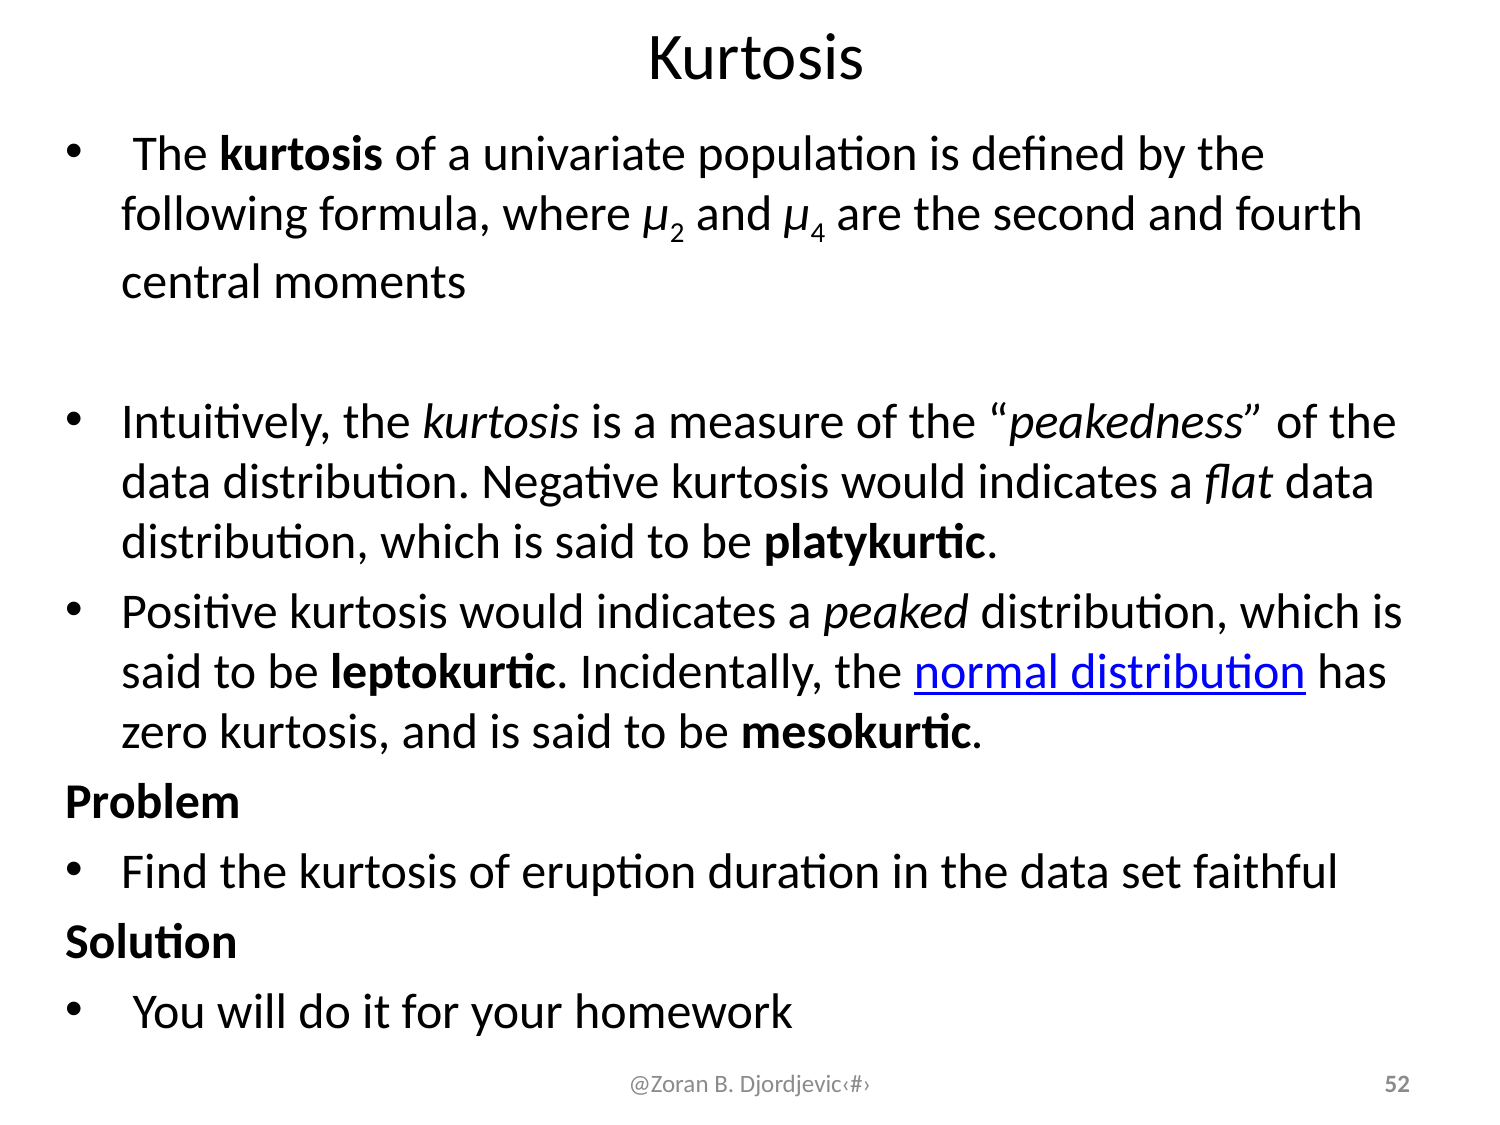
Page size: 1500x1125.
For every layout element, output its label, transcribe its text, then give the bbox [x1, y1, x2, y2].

slide_number 52 [1074, 1062, 1425, 1103]
title Kurtosis [50, 2, 1463, 103]
footer @Zoran B. Djordjevic‹#› [512, 1062, 988, 1103]
